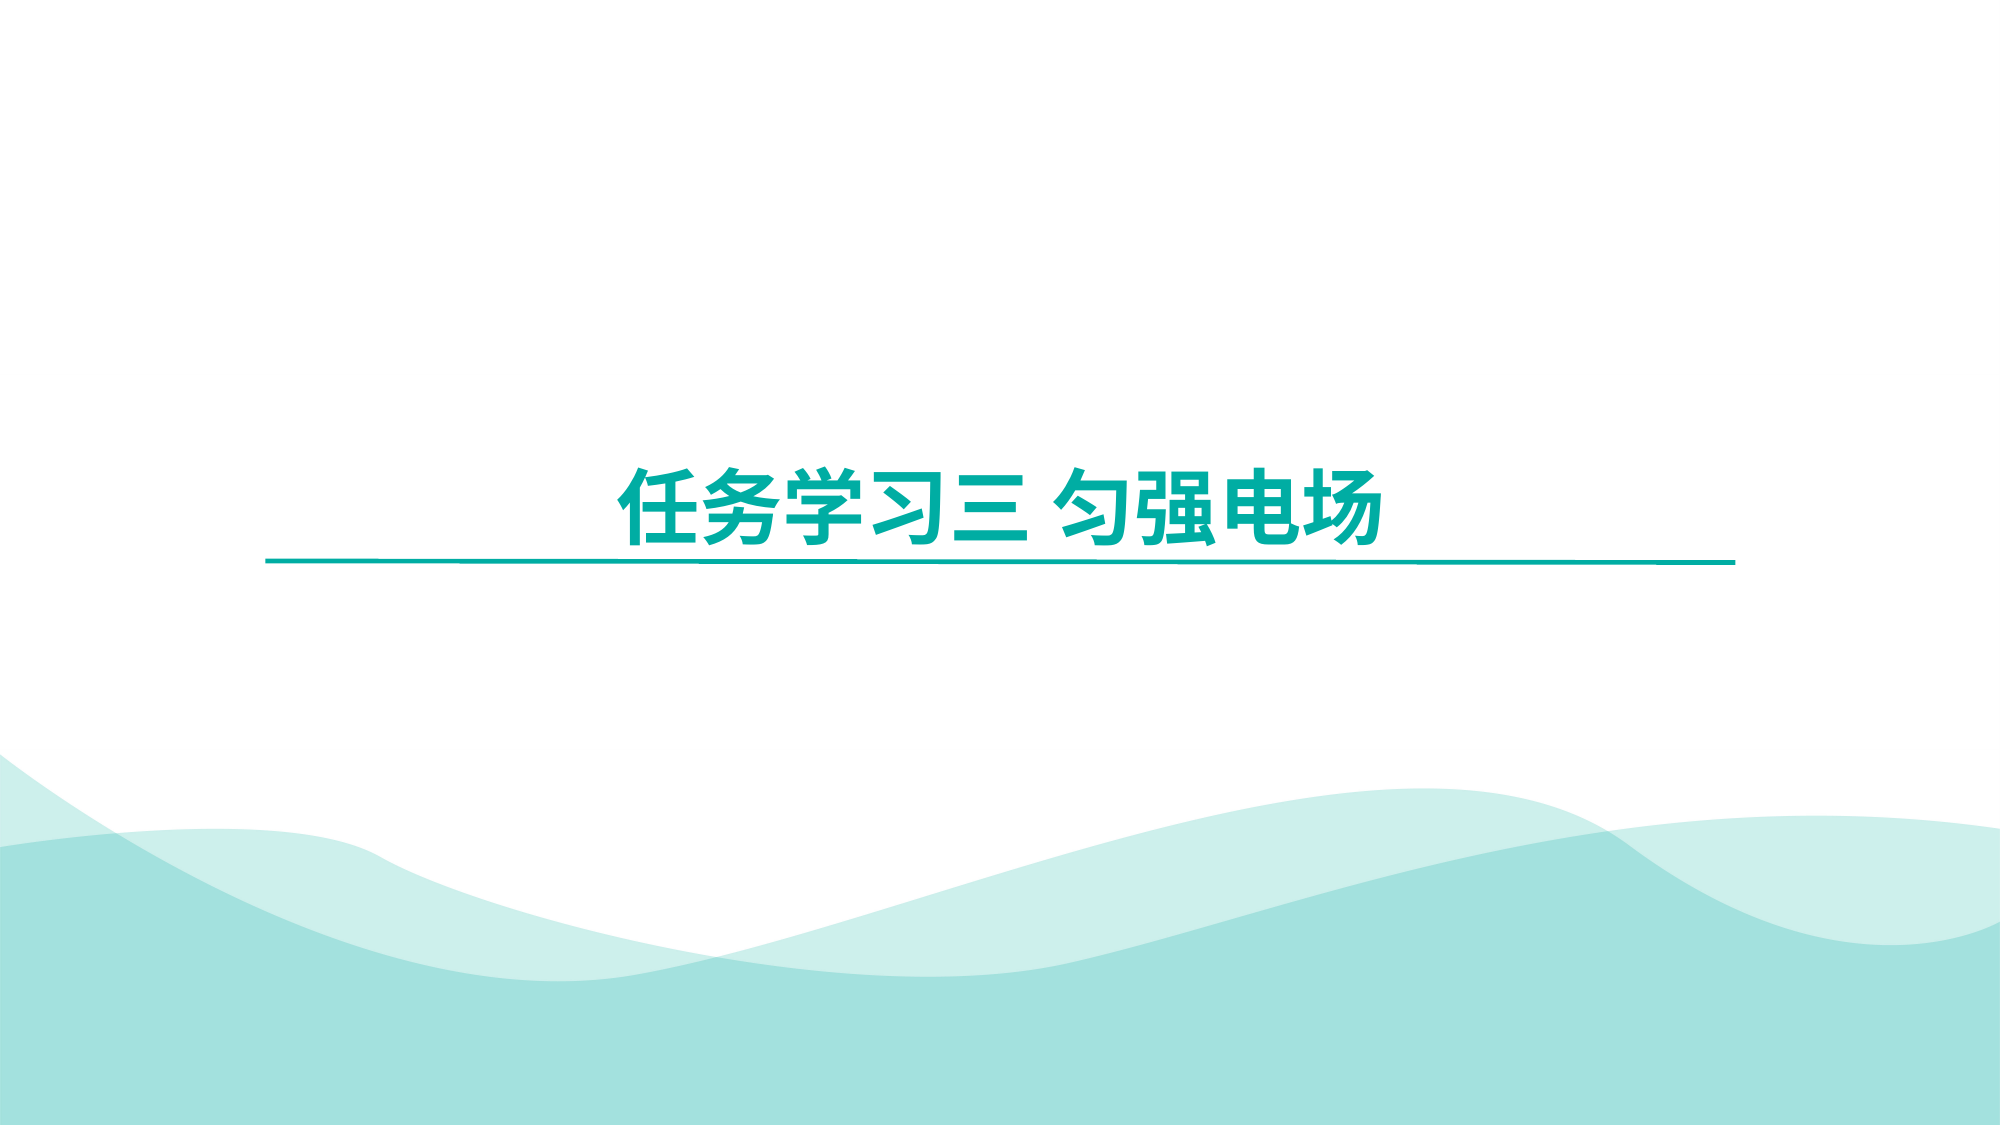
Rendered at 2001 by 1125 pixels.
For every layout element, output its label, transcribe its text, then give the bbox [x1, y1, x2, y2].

picture [0, 0, 2000, 1125]
text_box 任务学习三 匀强电场 [232, 371, 1769, 555]
